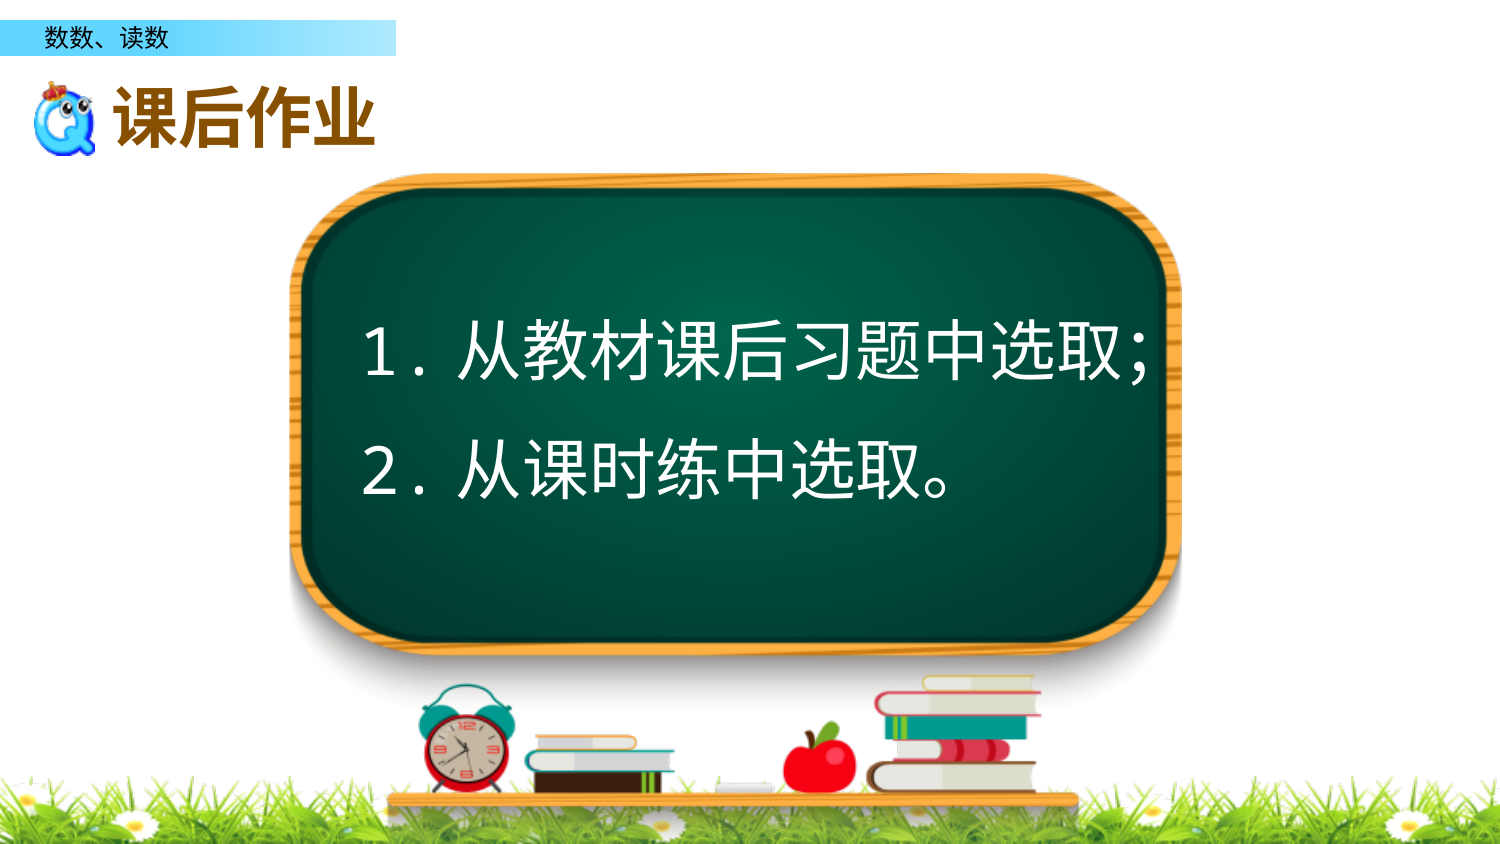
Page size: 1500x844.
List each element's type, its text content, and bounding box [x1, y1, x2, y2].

picture [34, 80, 96, 157]
text_box 课后作业 [100, 69, 404, 161]
picture [0, 173, 1500, 844]
